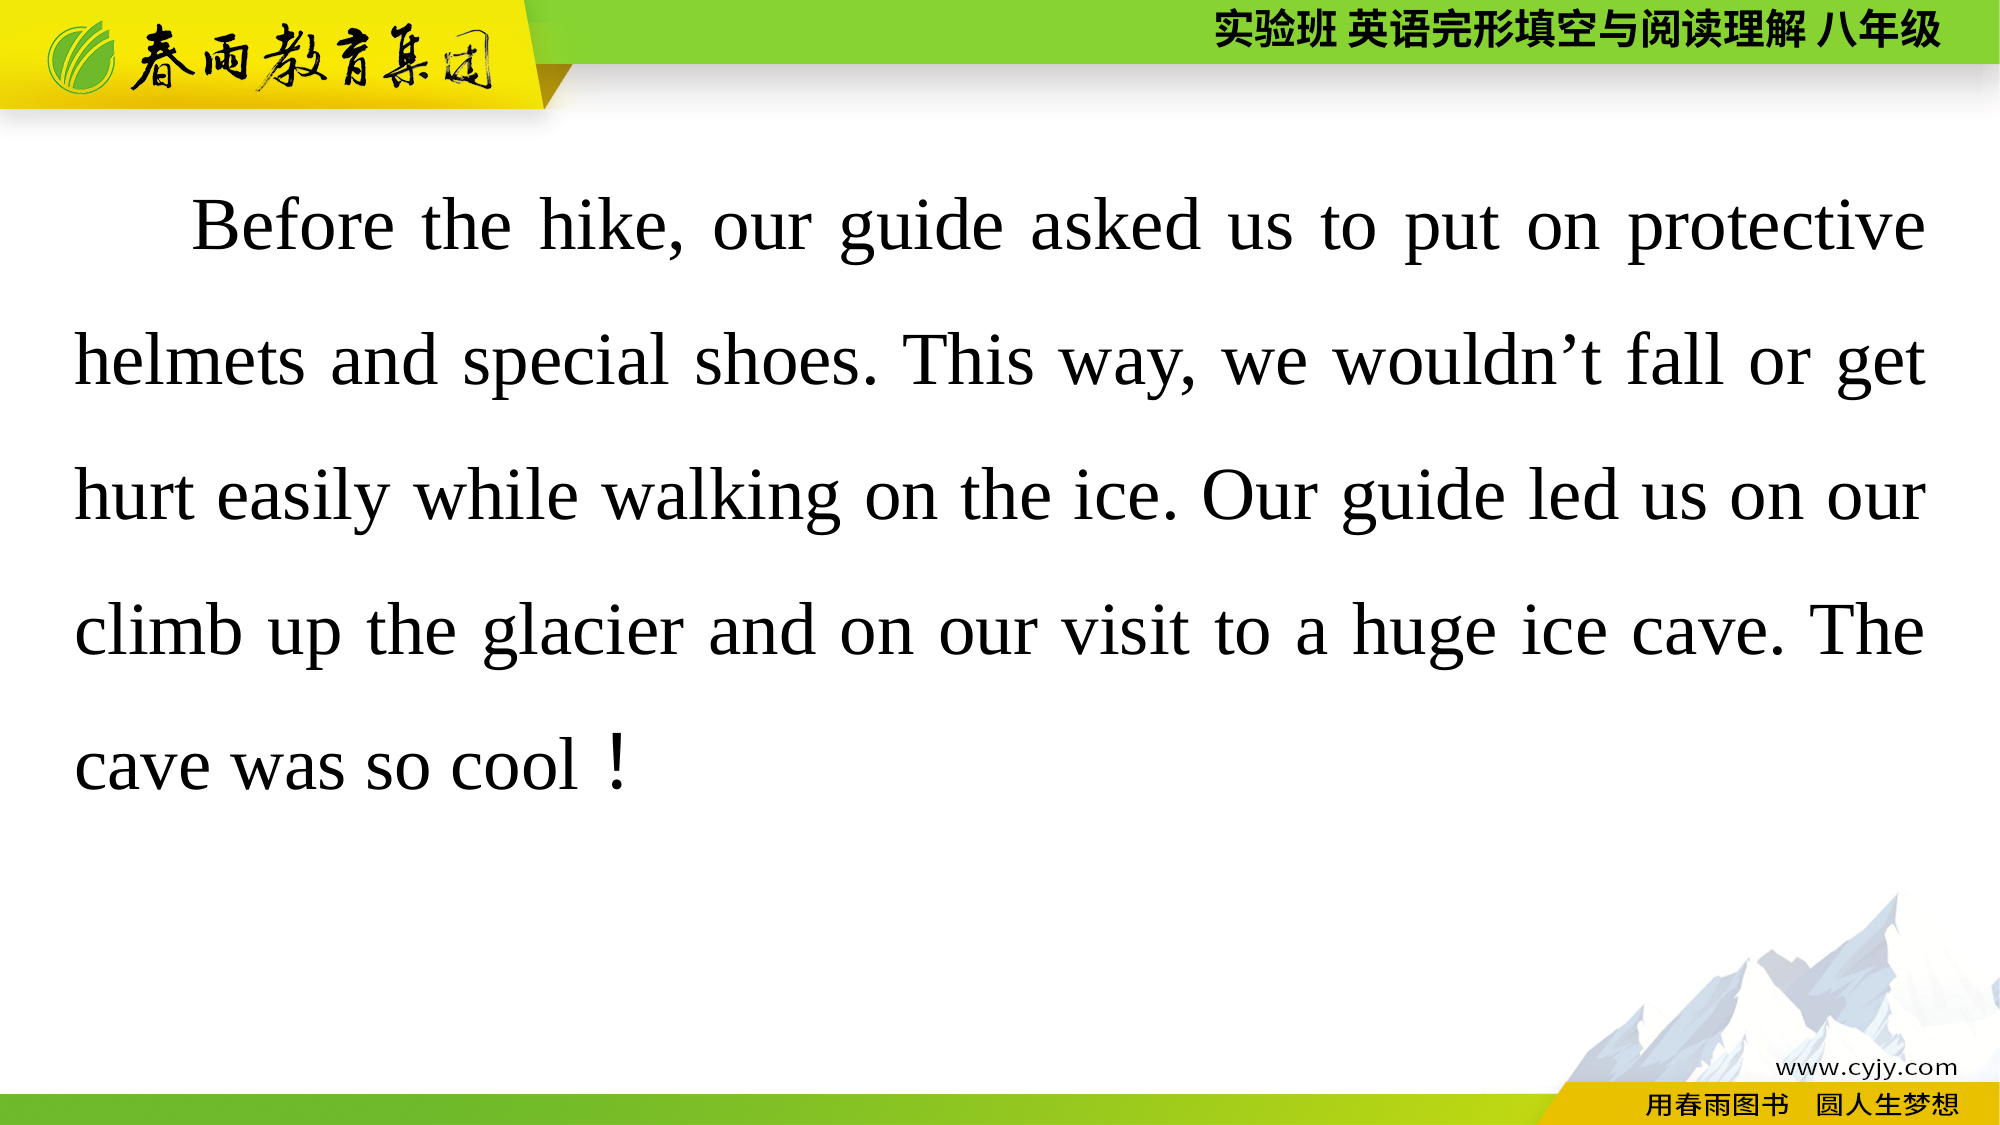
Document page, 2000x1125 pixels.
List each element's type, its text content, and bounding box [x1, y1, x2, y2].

list Before the hike, our guide asked us to put on protective helmets and special shoes. This way, we wouldn’t fall or get hurt easily while walking on the ice. Our guide led us on our climb up the glacier and on our visit to a huge ice cave. The cave was so cool！ [59, 122, 1944, 820]
picture [0, 0, 2000, 1125]
